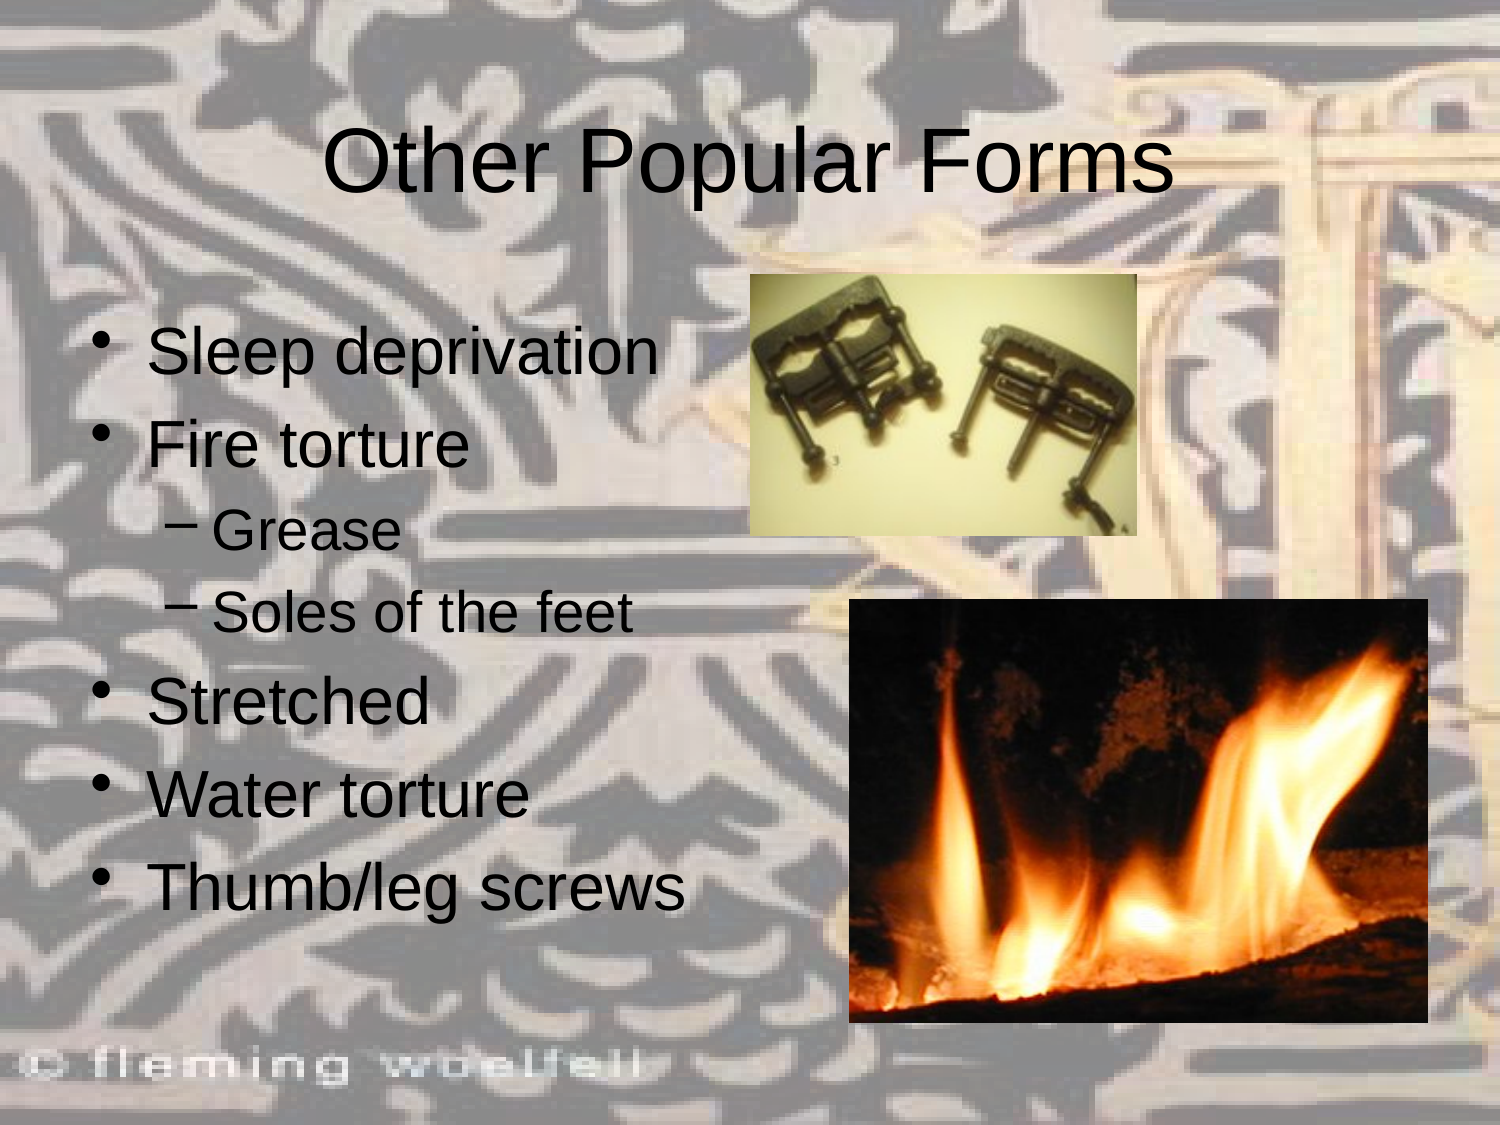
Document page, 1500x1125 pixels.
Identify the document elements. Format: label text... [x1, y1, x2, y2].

list Sleep deprivation Fire torture Grease Soles of the feet Stretched Water torture Thumb/leg screws [74, 299, 751, 1043]
picture [849, 599, 1428, 1024]
picture [749, 274, 1137, 537]
title Other Popular Forms [74, 62, 1426, 251]
